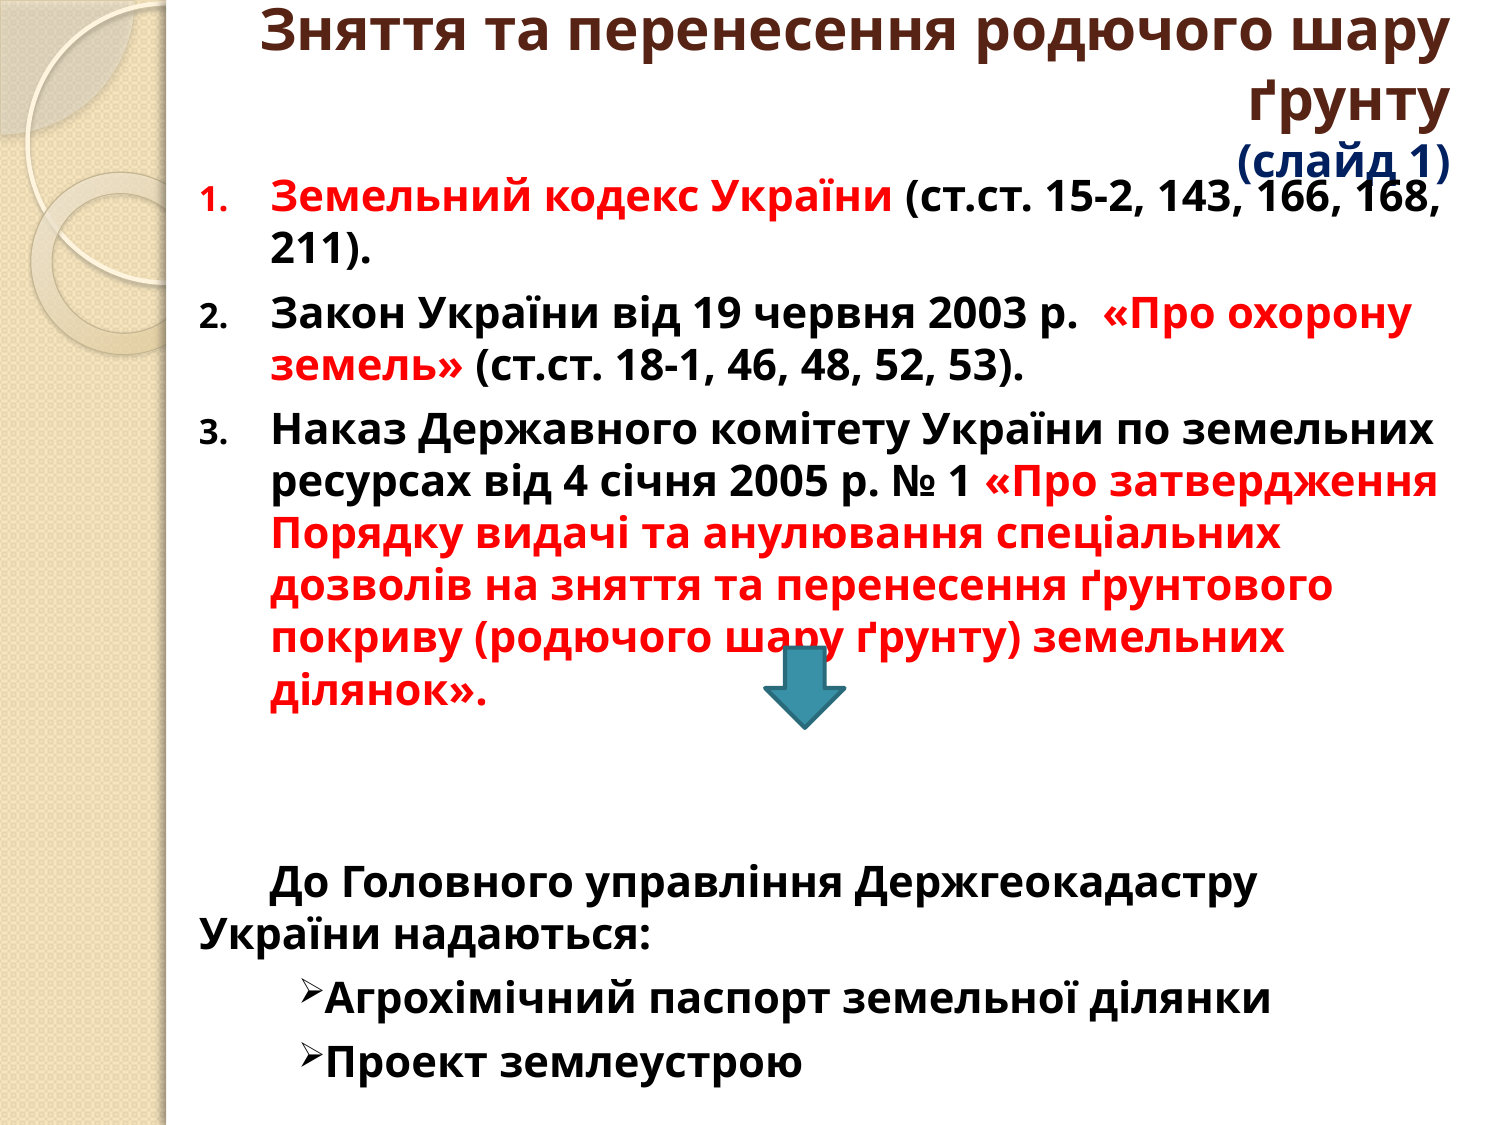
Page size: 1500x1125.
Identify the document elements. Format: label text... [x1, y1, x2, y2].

text_box [763, 645, 847, 730]
list Земельний кодекс України (ст.ст. 15-2, 143, 166, 168, 211). Закон України від 19 червня 2003 р. «Про охорону земель» (ст.ст. 18-1, 46, 48, 52, 53). Наказ Державного комітету України по земельних ресурсах від 4 січня 2005 р. № 1 «Про затвердження Порядку видачі та анулювання спеціальних дозволів на зняття та перенесення ґрунтового покриву (родючого шару ґрунту) земельних ділянок». До Головного управління Держгеокадастру України надаються: Агрохімічний паспорт земельної ділянки Проект землеустрою [170, 160, 1466, 1095]
title Зняття та перенесення родючого шару ґрунту (слайд 1) [235, 0, 1466, 160]
